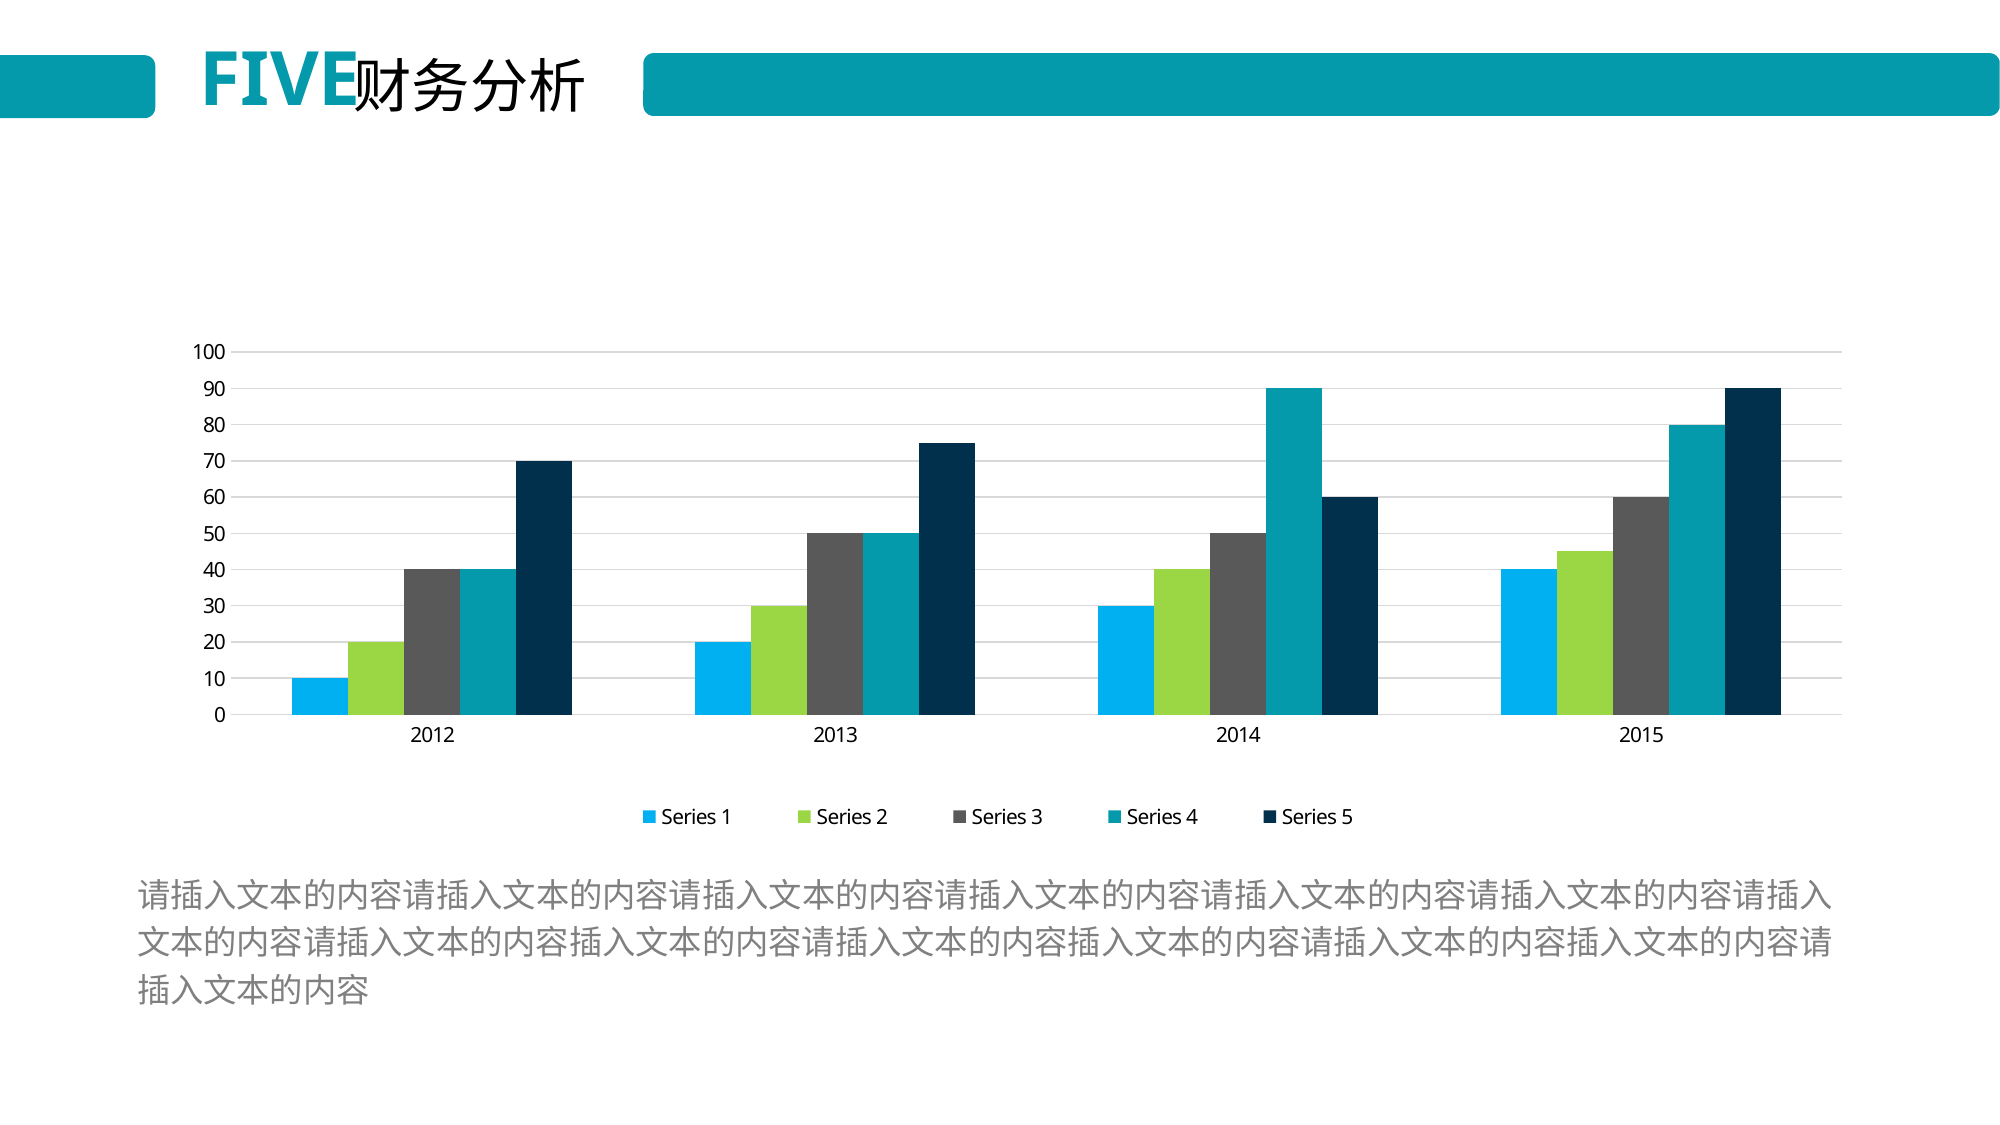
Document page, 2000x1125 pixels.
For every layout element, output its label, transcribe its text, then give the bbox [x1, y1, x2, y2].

text_box [0, 55, 156, 119]
text_box [974, 53, 2000, 116]
chart [155, 246, 1845, 855]
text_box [184, 23, 969, 130]
text_box 请插入文本的内容请插入文本的内容请插入文本的内容请插入文本的内容请插入文本的内容请插入文本的内容请插入文本的内容请插入文本的内容插入文本的内容请插入文本的内容插入文本的内容请插入文本的内容插入文本的内容请插入文本的内容 [122, 858, 1870, 1065]
